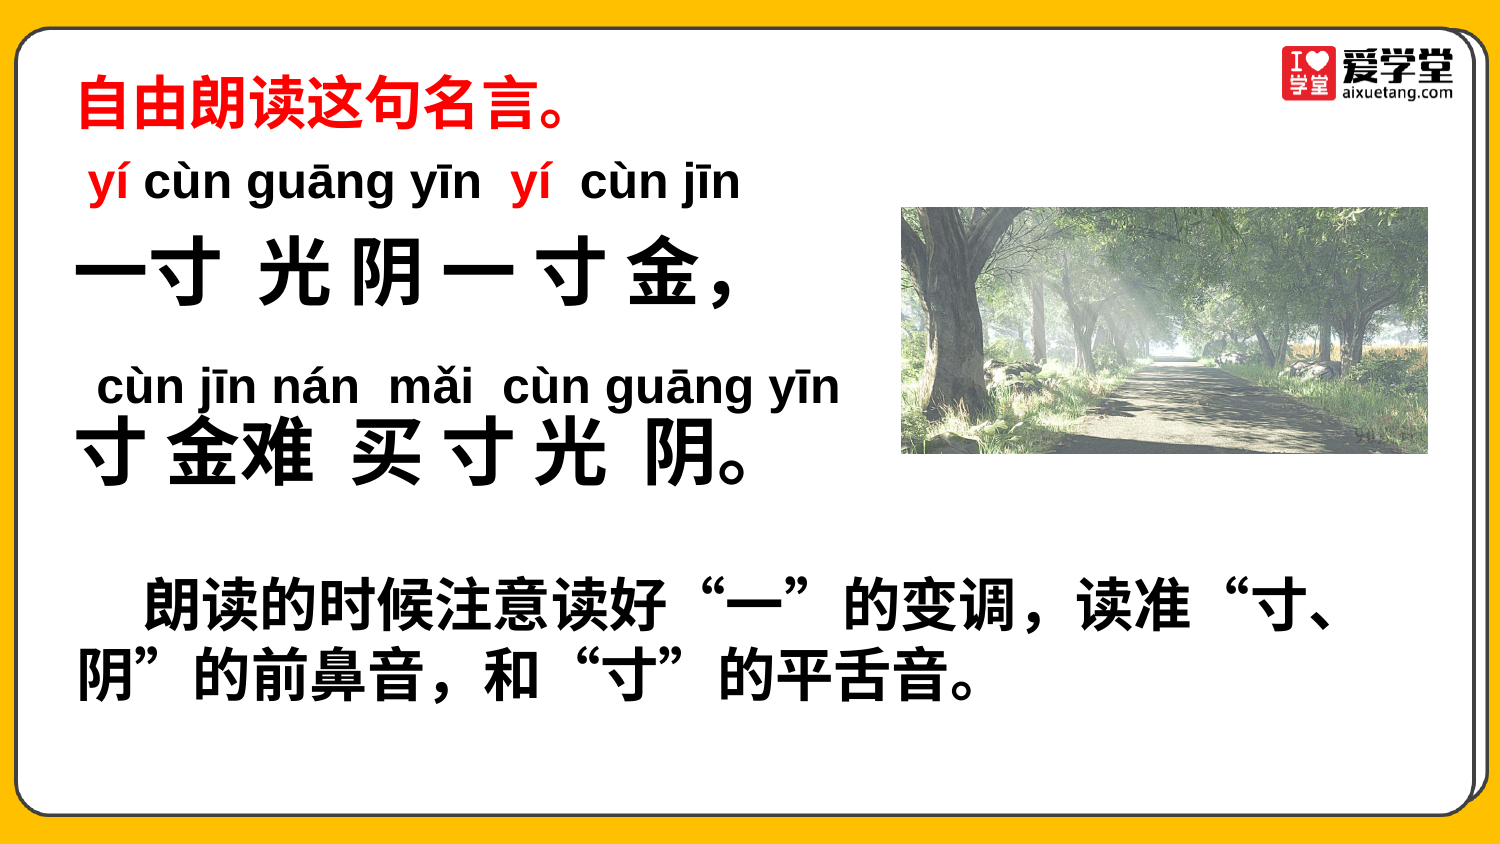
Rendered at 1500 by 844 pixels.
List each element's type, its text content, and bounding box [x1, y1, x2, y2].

text_box 自由朗读这句名言。 [64, 62, 780, 141]
text_box yí cùn ɡuānɡ yīn yí cùn jīn [72, 141, 902, 217]
text_box 朗读的时候注意读好“一”的变调，读准“寸、阴”的前鼻音，和“寸”的平舌音。 [67, 563, 1428, 712]
text_box 一寸 光 阴 一 寸 金， 寸 金难 买 寸 光 阴。 [58, 216, 1055, 502]
text_box cùn jīn nán mǎi cùn ɡuānɡ yīn [81, 346, 857, 422]
picture [0, 0, 1500, 844]
